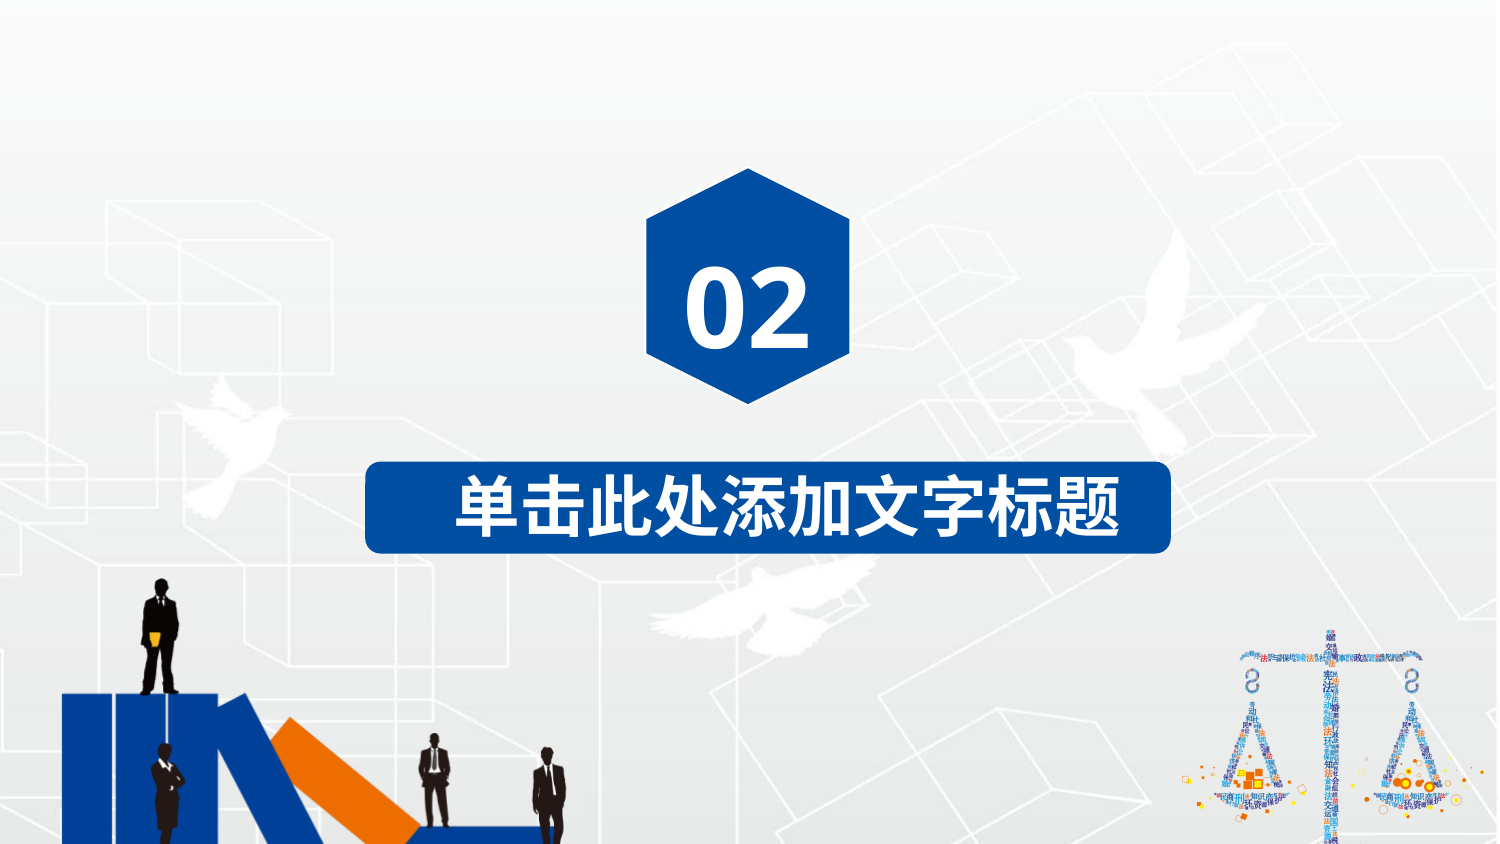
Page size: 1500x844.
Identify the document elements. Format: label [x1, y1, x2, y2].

text_box [365, 457, 1171, 554]
text_box [637, 167, 859, 406]
text_box [0, 0, 1500, 844]
